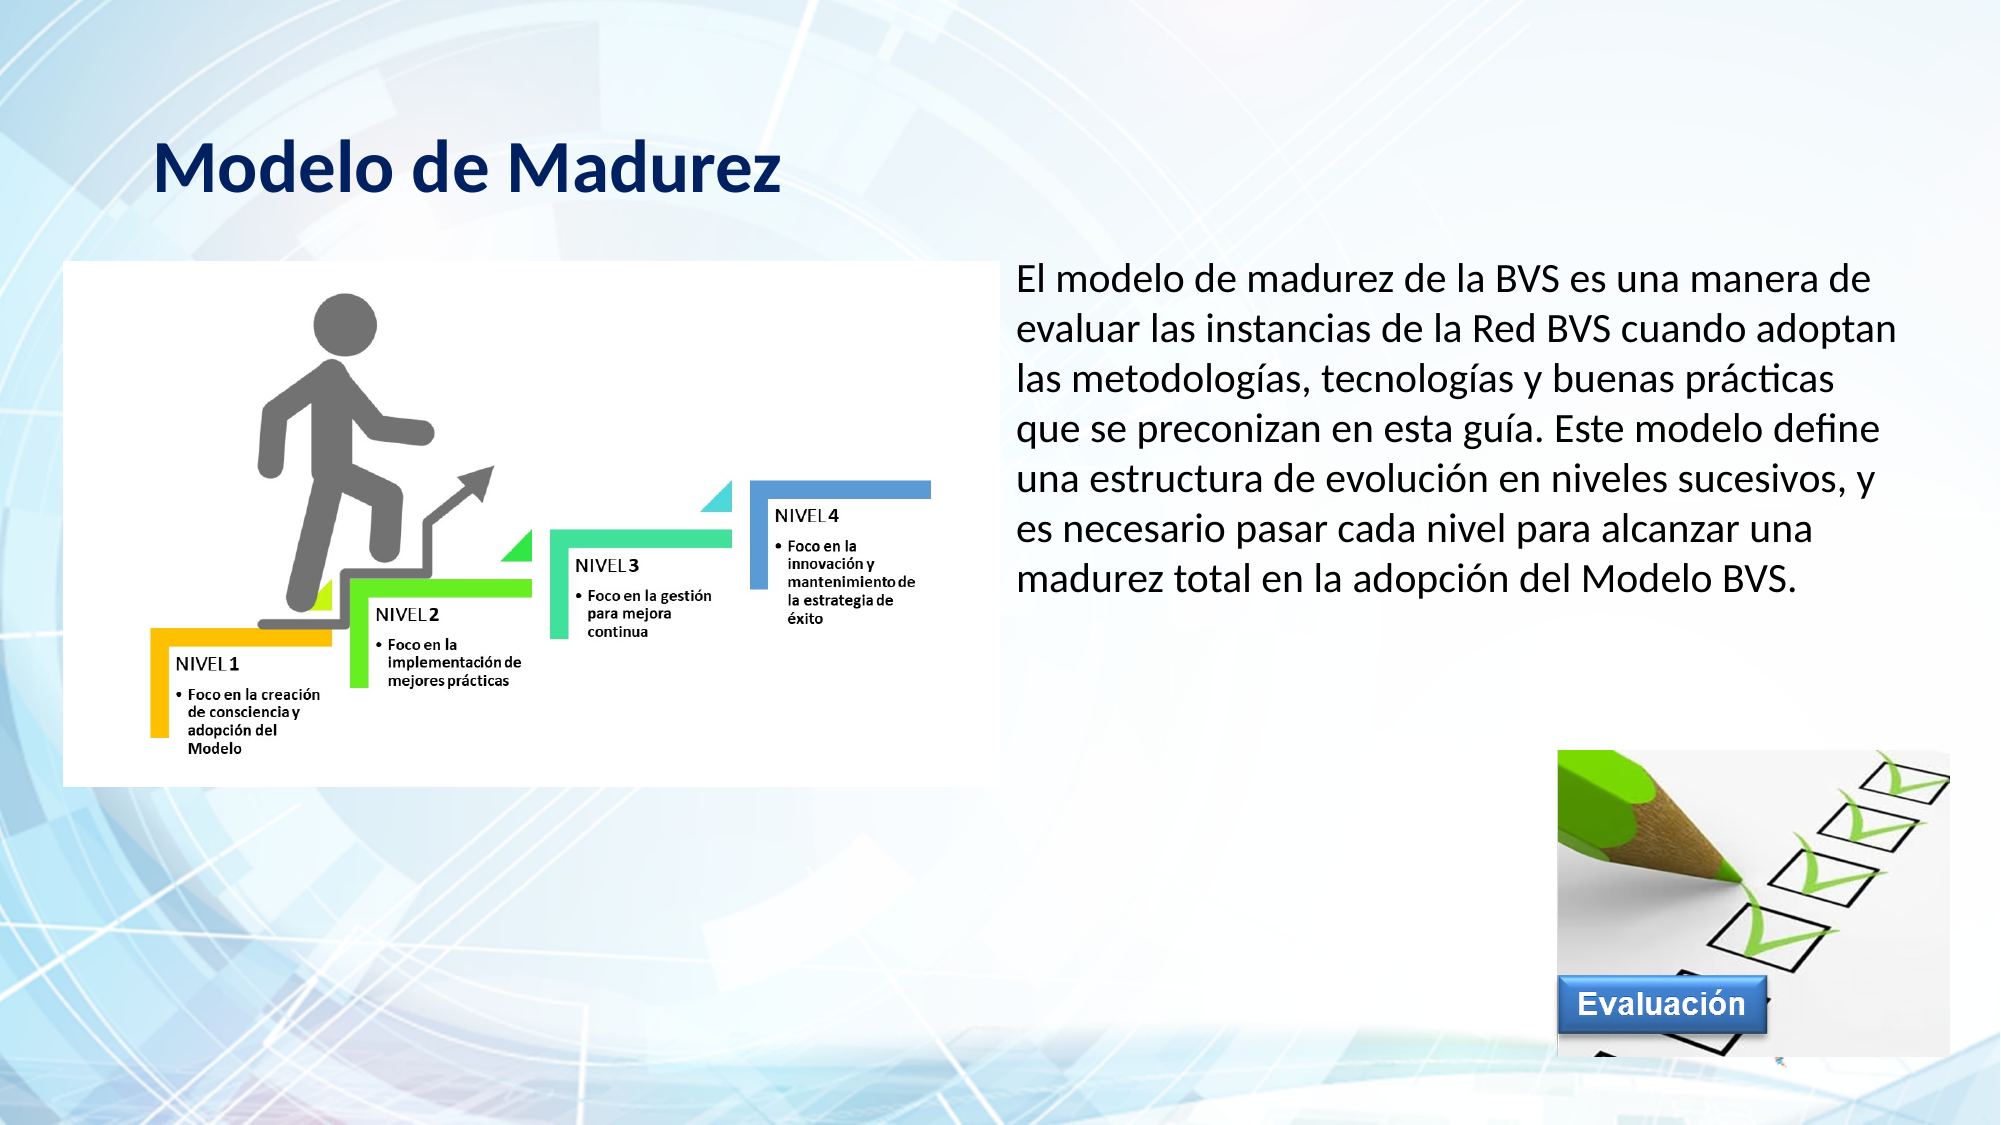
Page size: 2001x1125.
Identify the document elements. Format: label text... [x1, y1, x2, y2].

picture [0, 0, 2001, 1125]
text_box El modelo de madurez de la BVS es una manera de evaluar las instancias de la Red BVS cuando adoptan las metodologías, tecnologías y buenas prácticas que se preconizan en esta guía. Este modelo define una estructura de evolución en niveles sucesivos, y es necesario pasar cada nivel para alcanzar una madurez total en la adopción del Modelo BVS. [1001, 243, 1923, 609]
title Modelo de Madurez [137, 59, 1863, 278]
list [63, 261, 1000, 787]
